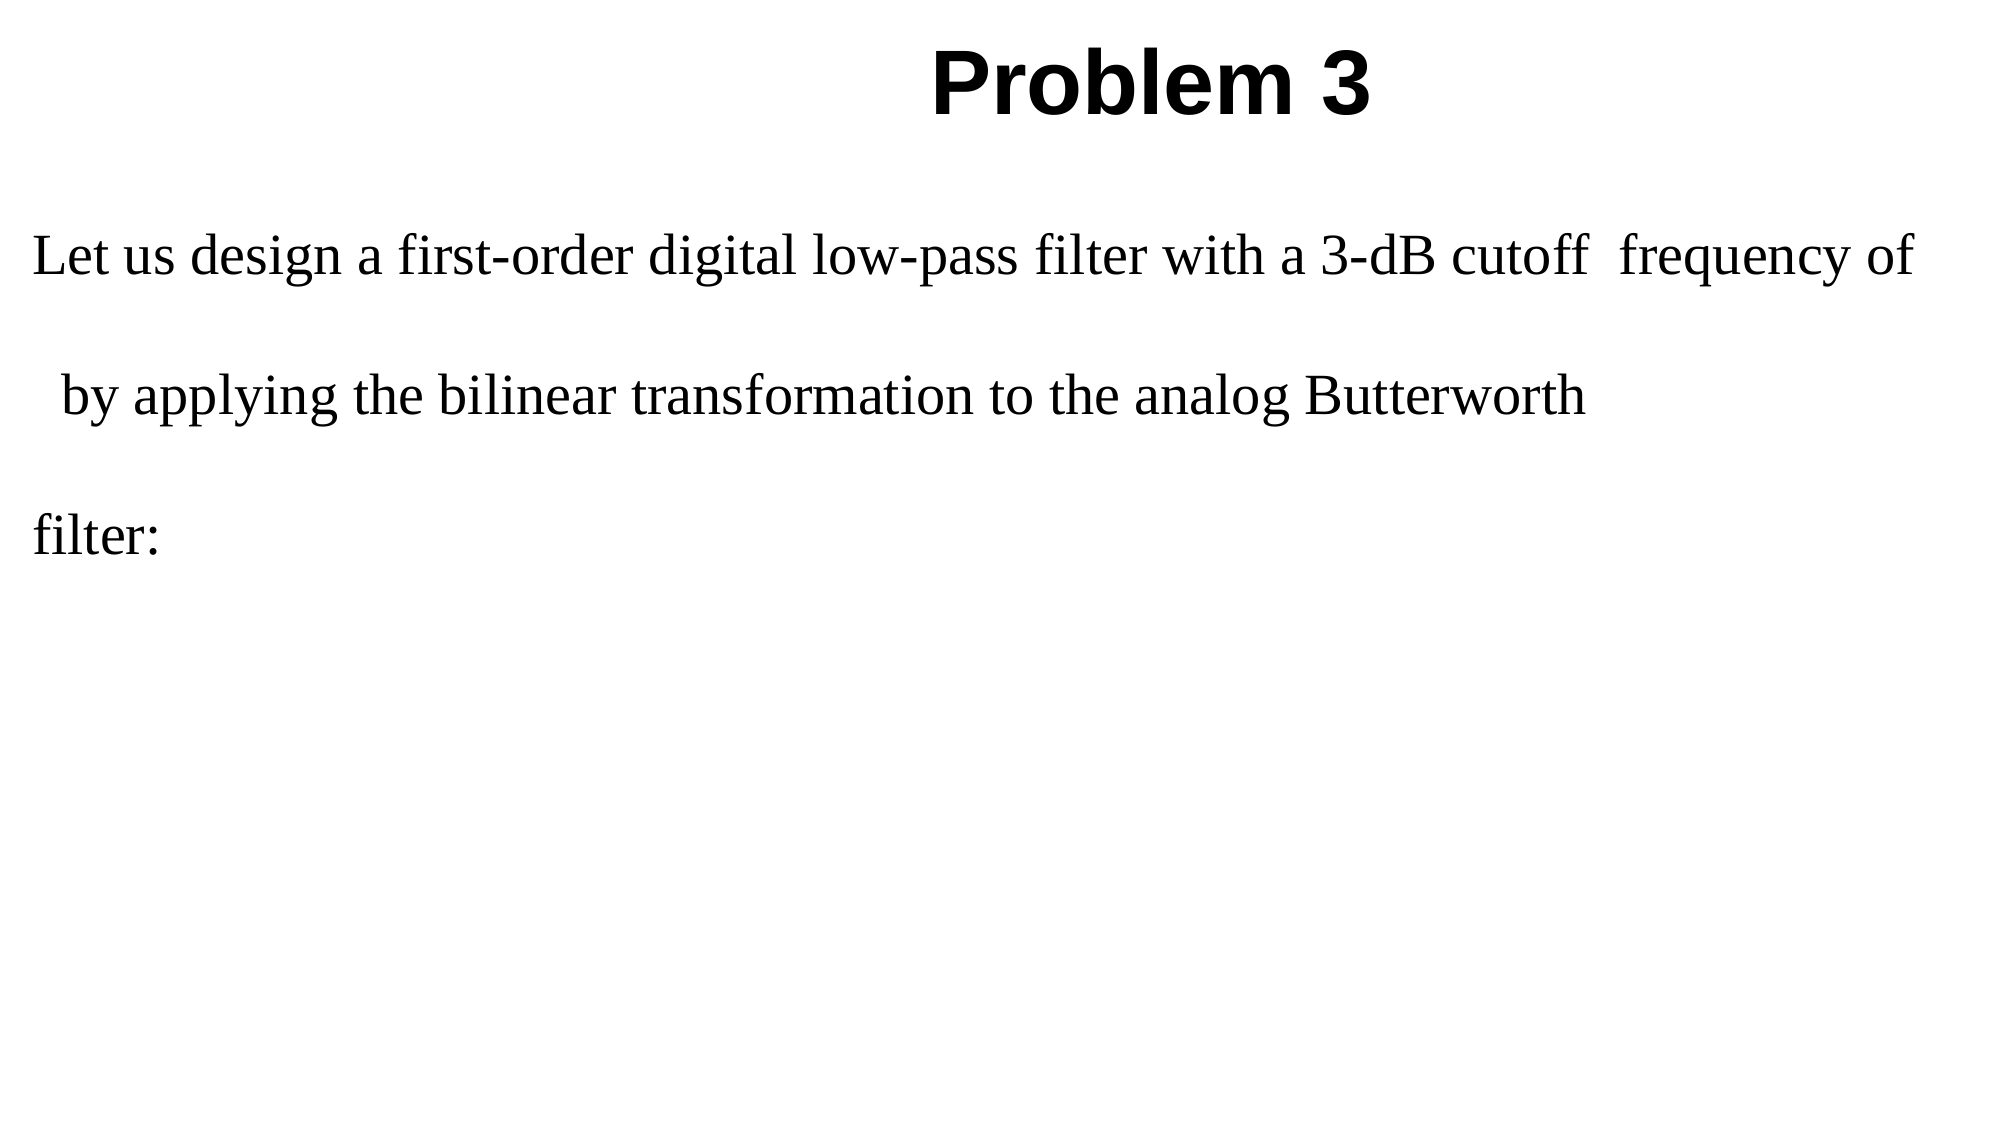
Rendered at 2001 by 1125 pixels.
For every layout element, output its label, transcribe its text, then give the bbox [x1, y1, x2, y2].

text_box Problem 3 [915, 15, 1389, 140]
